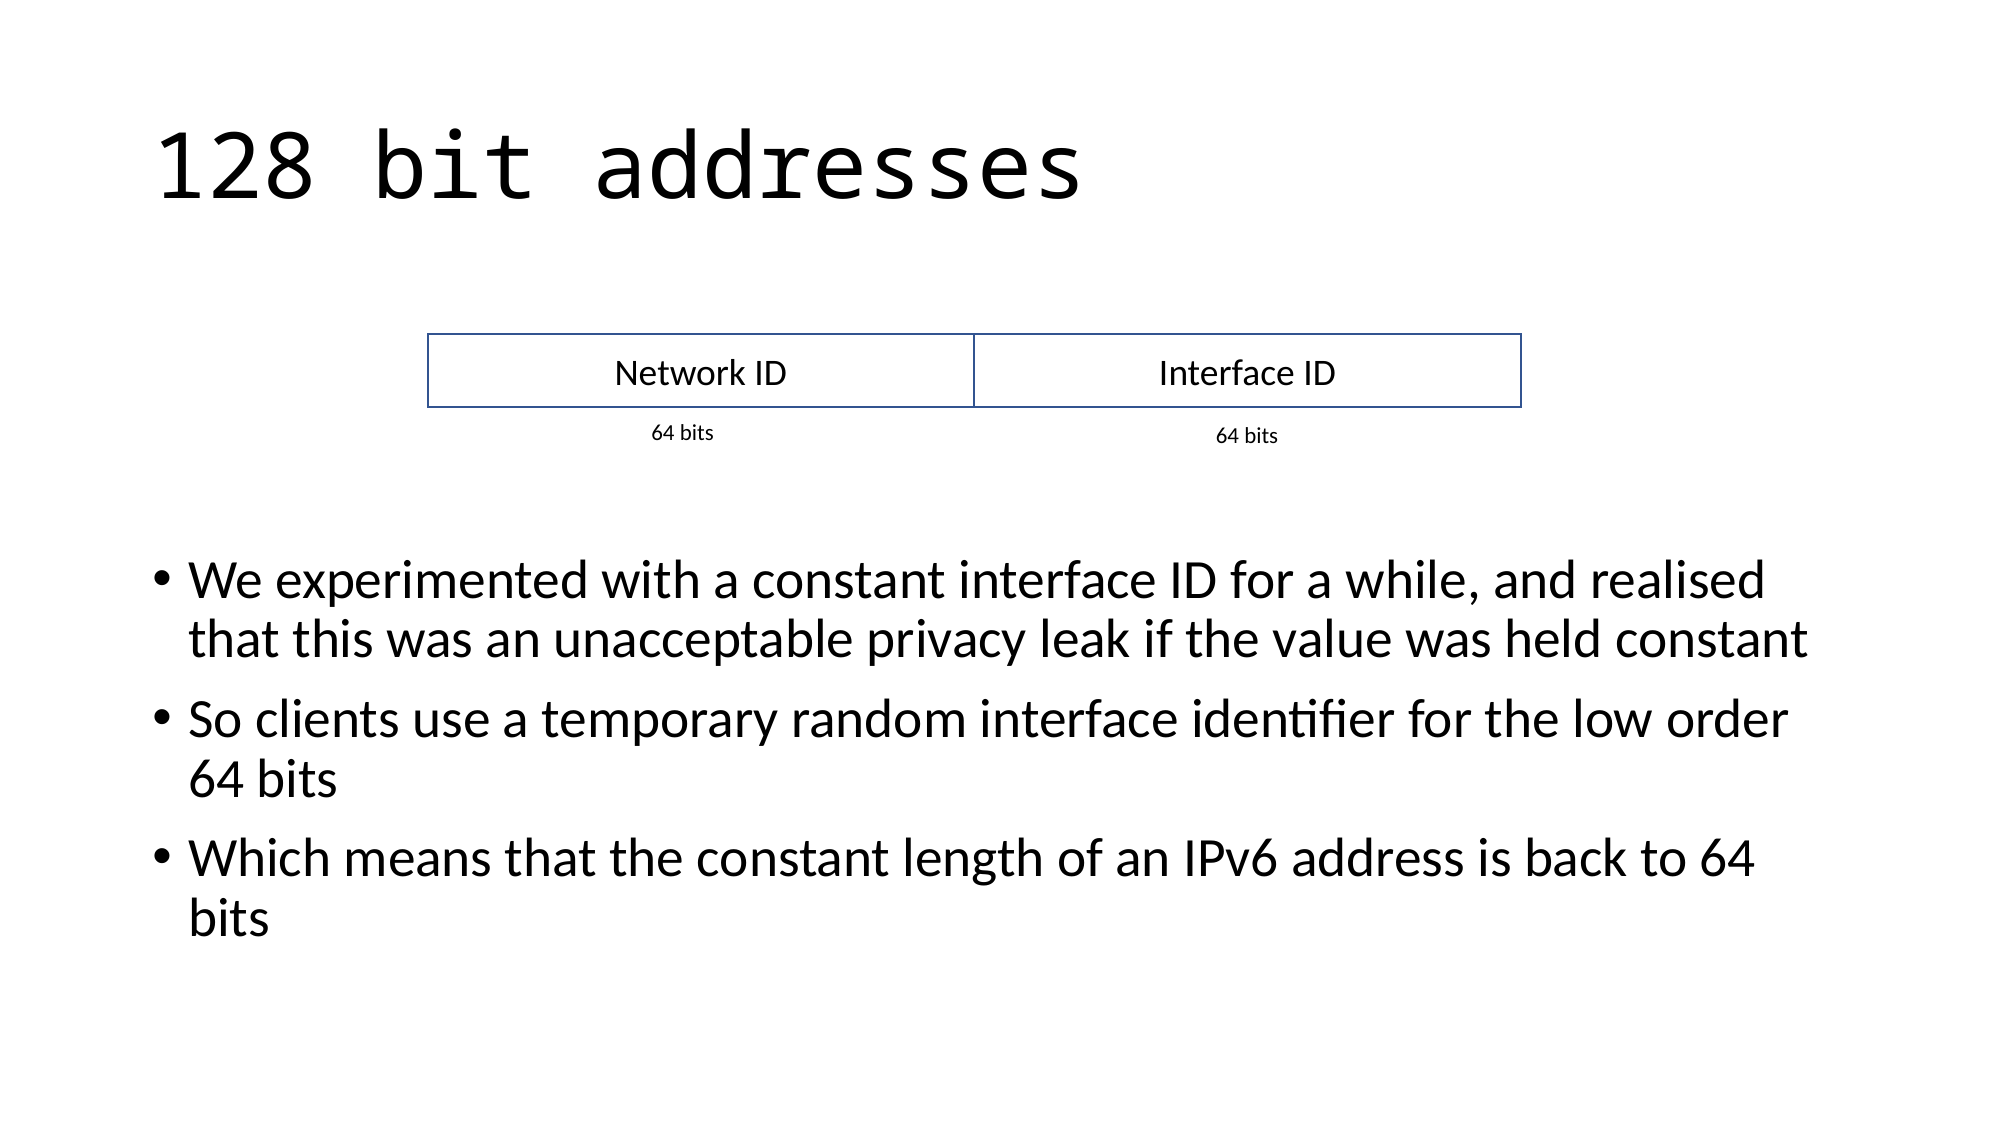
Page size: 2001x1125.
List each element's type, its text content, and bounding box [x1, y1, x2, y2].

text_box Network ID [427, 333, 973, 408]
list We experimented with a constant interface ID for a while, and realised that this was an unacceptable privacy leak if the value was held constant So clients use a temporary random interface identifier for the low order 64 bits Which means that the constant length of an IPv6 address is back to 64 bits [137, 543, 1863, 1014]
text_box 64 bits [636, 410, 729, 453]
title 128 bit addresses [137, 59, 1863, 278]
text_box Interface ID [973, 333, 1522, 408]
text_box 64 bits [1201, 413, 1294, 456]
